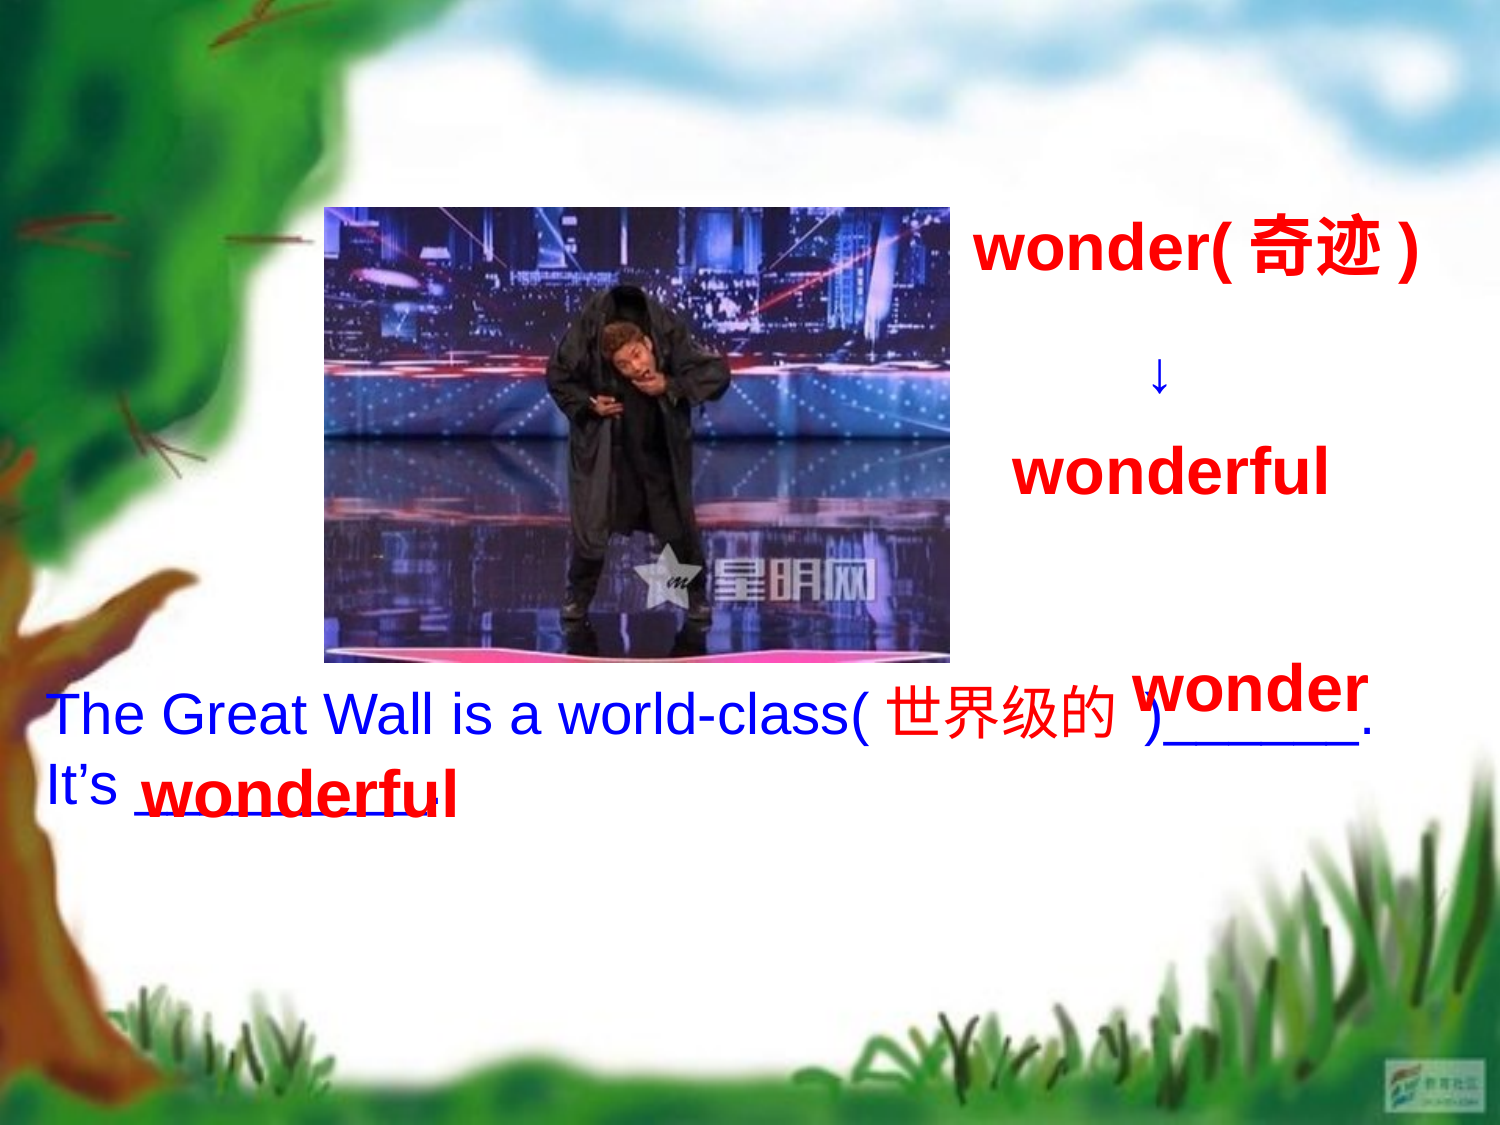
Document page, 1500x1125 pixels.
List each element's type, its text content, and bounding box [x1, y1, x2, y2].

picture [0, 0, 1500, 1125]
text_box ↓ [1130, 326, 1190, 411]
text_box wonderful [998, 420, 1347, 516]
text_box wonder(奇迹) [958, 196, 1436, 291]
text_box wonderful [127, 743, 476, 839]
text_box The Great Wall is a world-class(世界级的 )______. It’s _________. [30, 668, 1391, 824]
text_box wonder [1117, 637, 1385, 732]
